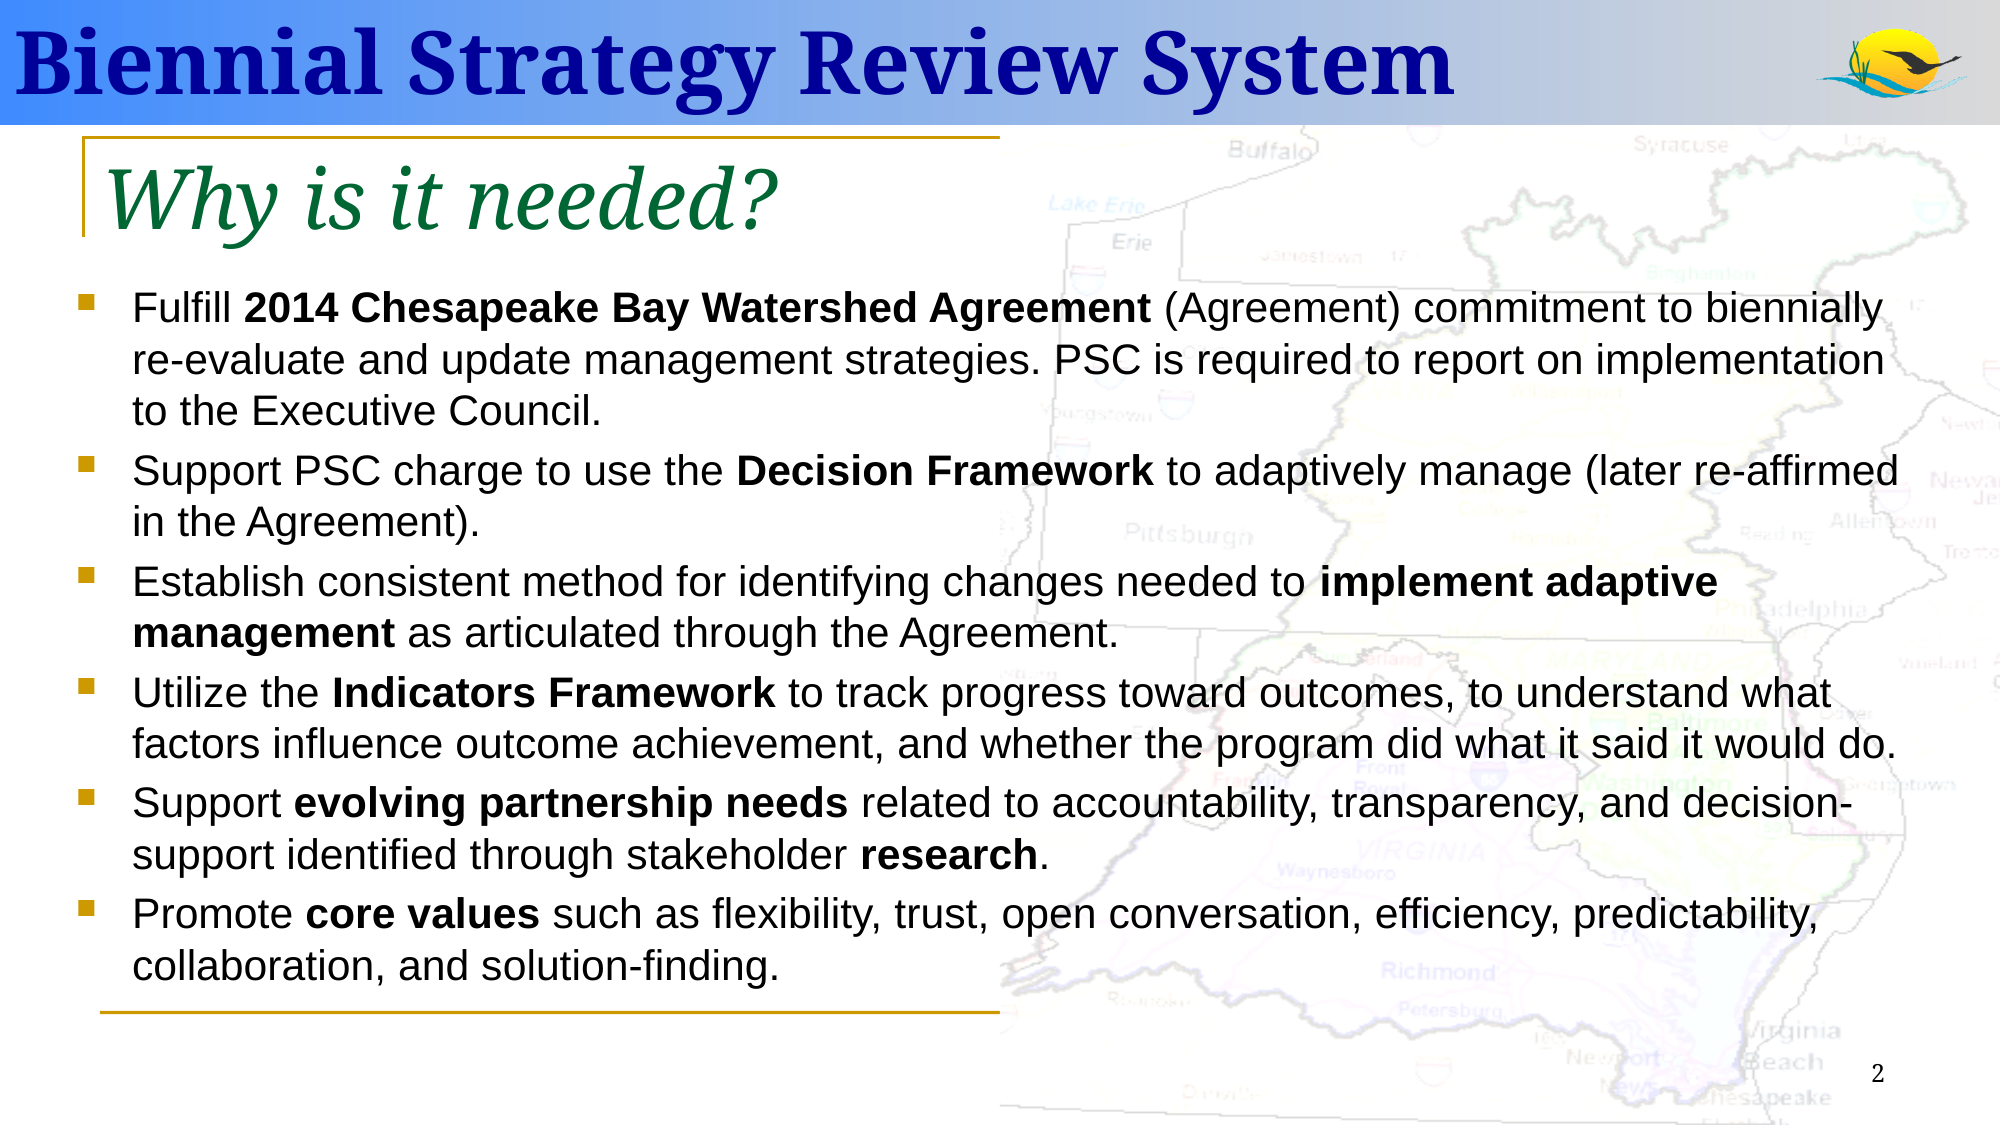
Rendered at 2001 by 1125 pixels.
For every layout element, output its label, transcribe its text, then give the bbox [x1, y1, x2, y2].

text_box Why is it needed? [86, 138, 1812, 272]
slide_number 2 [1433, 1023, 1901, 1100]
text_box Fulfill 2014 Chesapeake Bay Watershed Agreement (Agreement) commitment to biennially re-evaluate and update management strategies. PSC is required to report on implementation to the Executive Council. Support PSC charge to use the Decision Framework to adaptively manage (later re-affirmed in the Agreement). Establish consistent method for identifying changes needed to implement adaptive management as articulated through the Agreement. Utilize the Indicators Framework to track progress toward outcomes, to understand what factors influence outcome achievement, and whether the program did what it said it would do. Support evolving partnership needs related to accountability, transparency, and decision-support identified through stakeholder research. Promote core values such as flexibility, trust, open conversation, efficiency, predictability, collaboration, and solution-finding. [61, 272, 1925, 1024]
text_box Biennial Strategy Review System [0, 0, 2000, 120]
